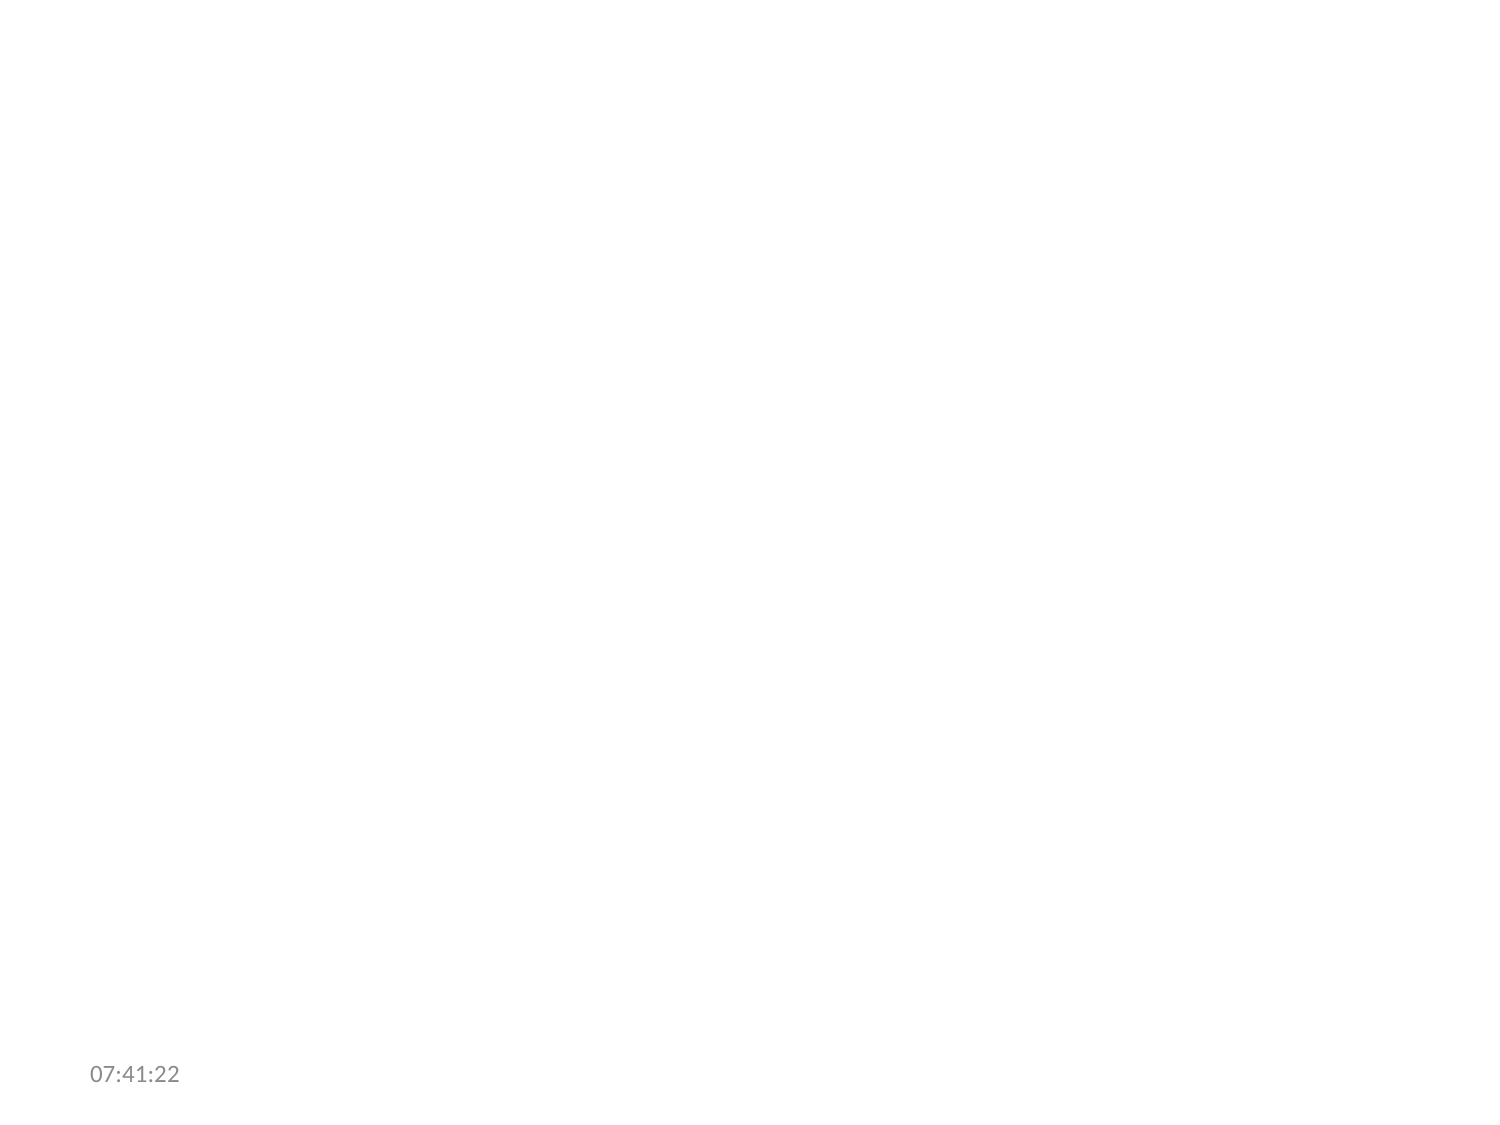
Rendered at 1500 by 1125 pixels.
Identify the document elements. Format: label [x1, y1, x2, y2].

slide_number [75, 1042, 425, 1103]
